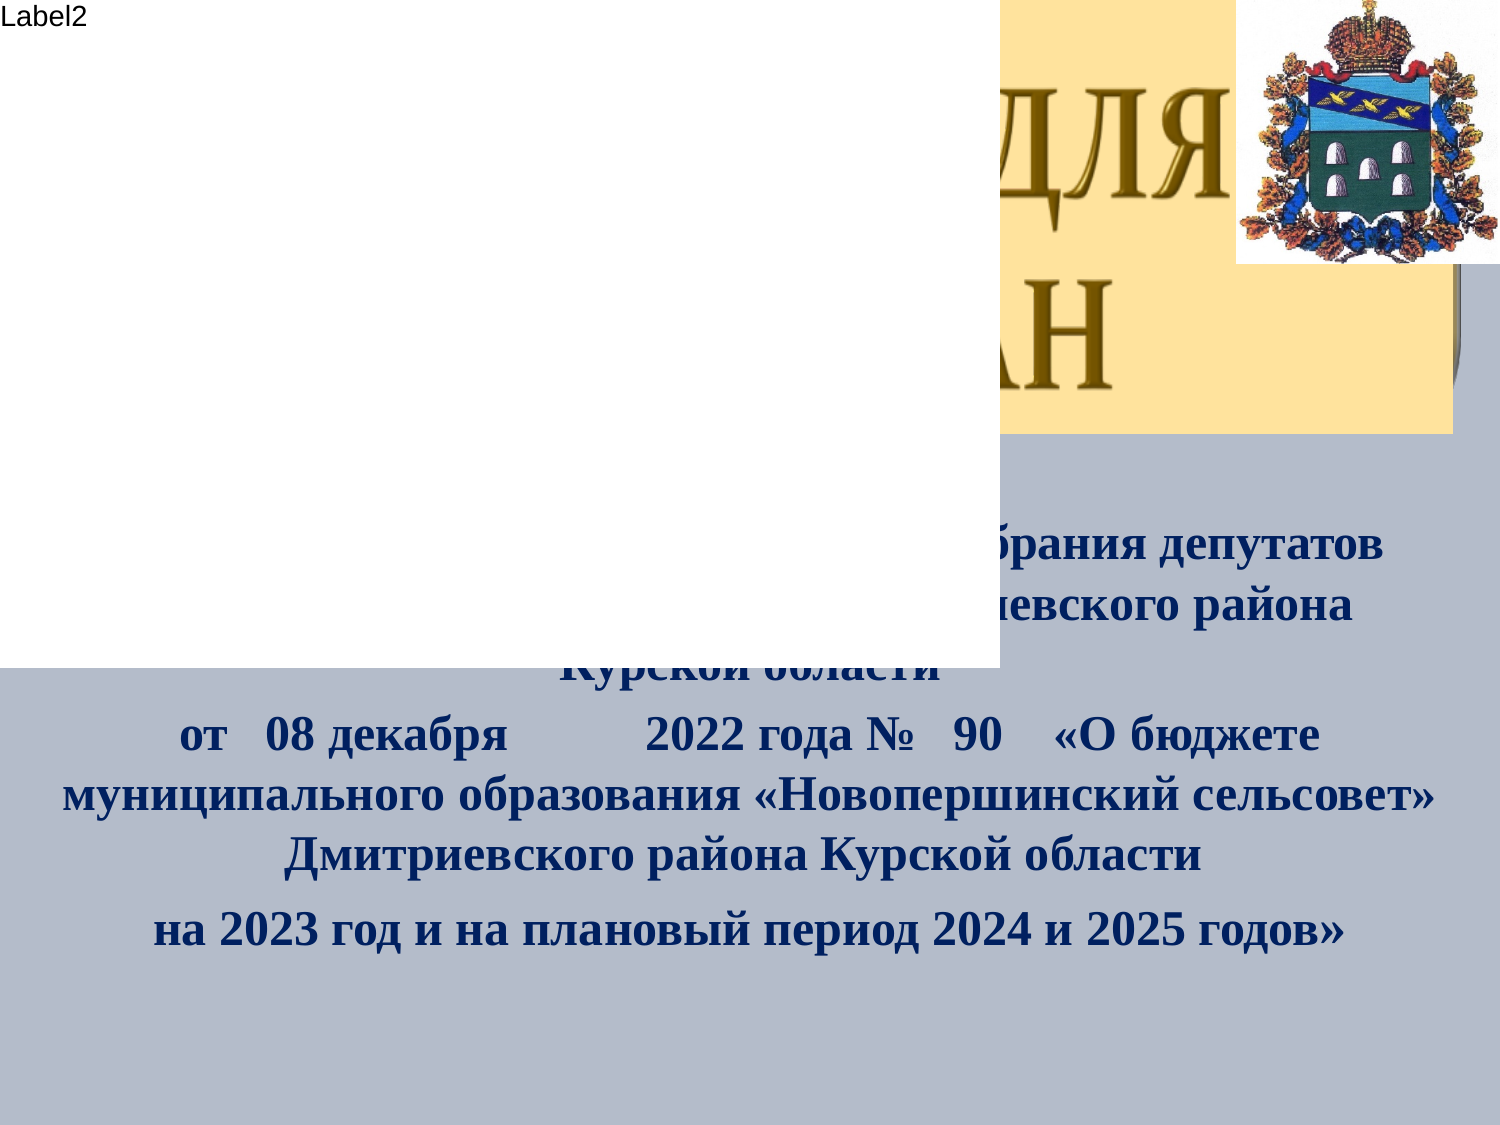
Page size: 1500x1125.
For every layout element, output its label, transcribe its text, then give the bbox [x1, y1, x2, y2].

picture [1236, 0, 1500, 264]
subtitle (В соответствии с решением Собрания депутатов Новопершинского сельсовета Дмитриевского района Курской области от 08 декабря 2022 года № 90 «О бюджете муниципального образования «Новопершинский сельсовет» Дмитриевского района Курской области на 2023 год и на плановый период 2024 и 2025 годов» [29, 432, 1471, 1047]
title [1000, 0, 1454, 434]
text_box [1460, 276, 1464, 409]
